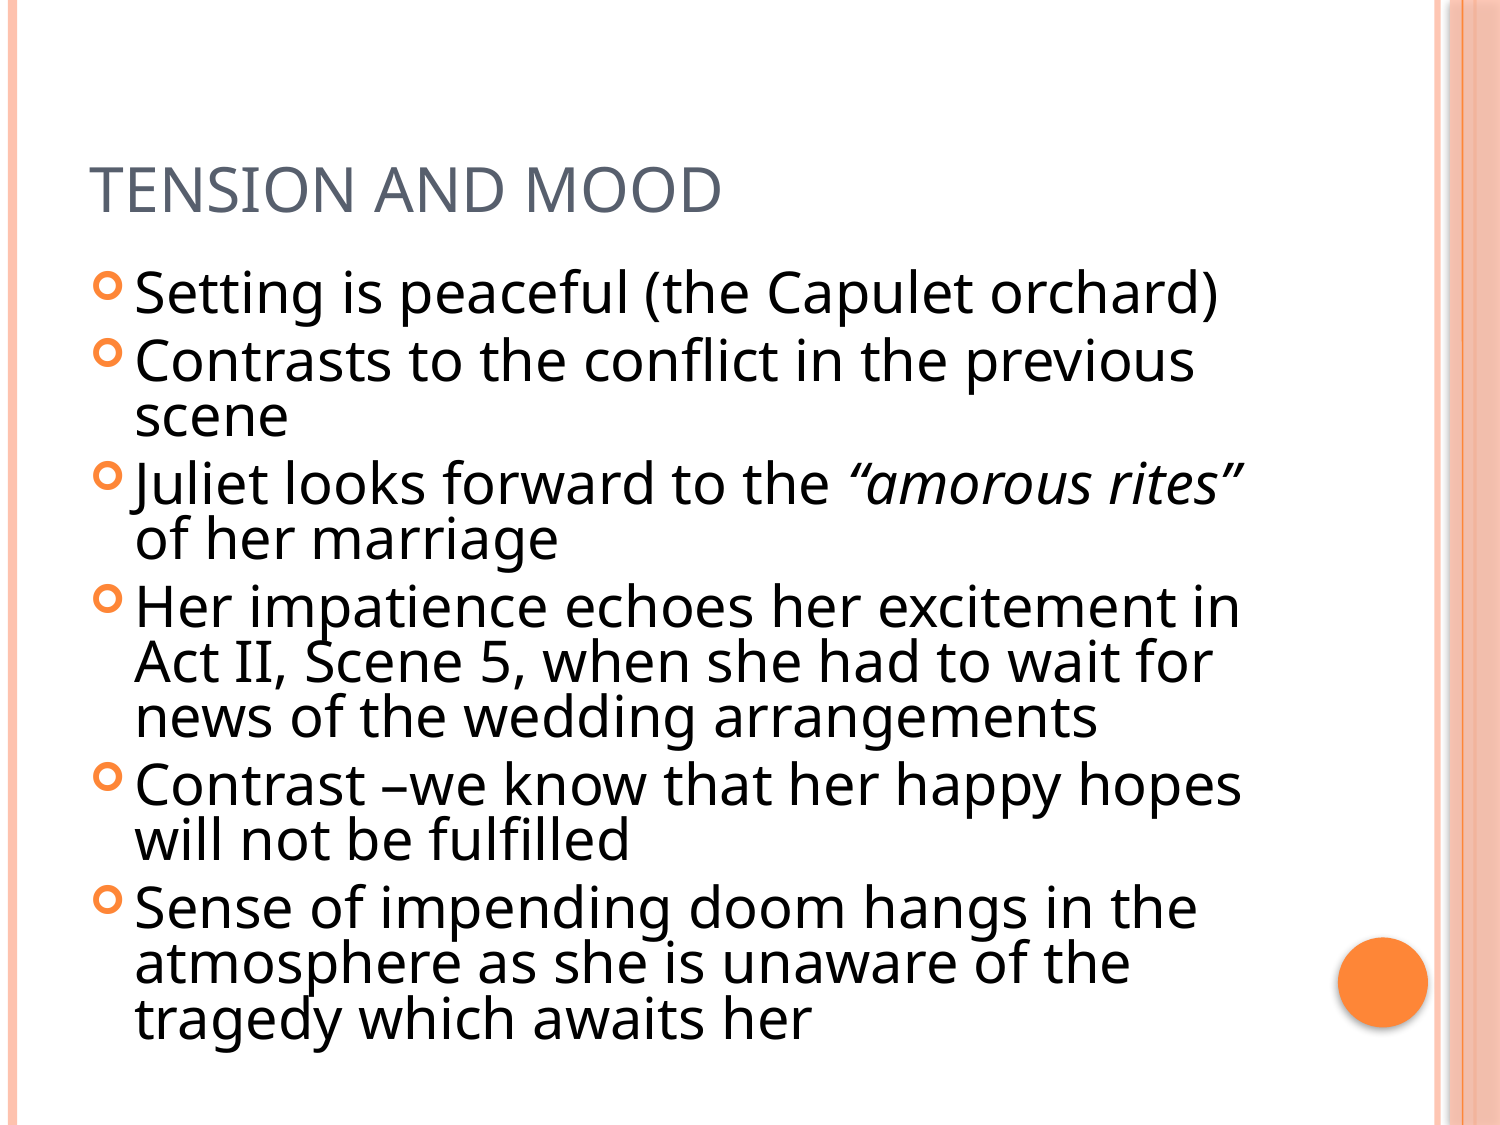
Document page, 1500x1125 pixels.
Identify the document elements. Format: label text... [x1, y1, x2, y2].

title Tension and Mood [75, 45, 1300, 233]
list Setting is peaceful (the Capulet orchard) Contrasts to the conflict in the previous scene Juliet looks forward to the “amorous rites” of her marriage Her impatience echoes her excitement in Act II, Scene 5, when she had to wait for news of the wedding arrangements Contrast –we know that her happy hopes will not be fulfilled Sense of impending doom hangs in the atmosphere as she is unaware of the tragedy which awaits her [75, 262, 1300, 1062]
